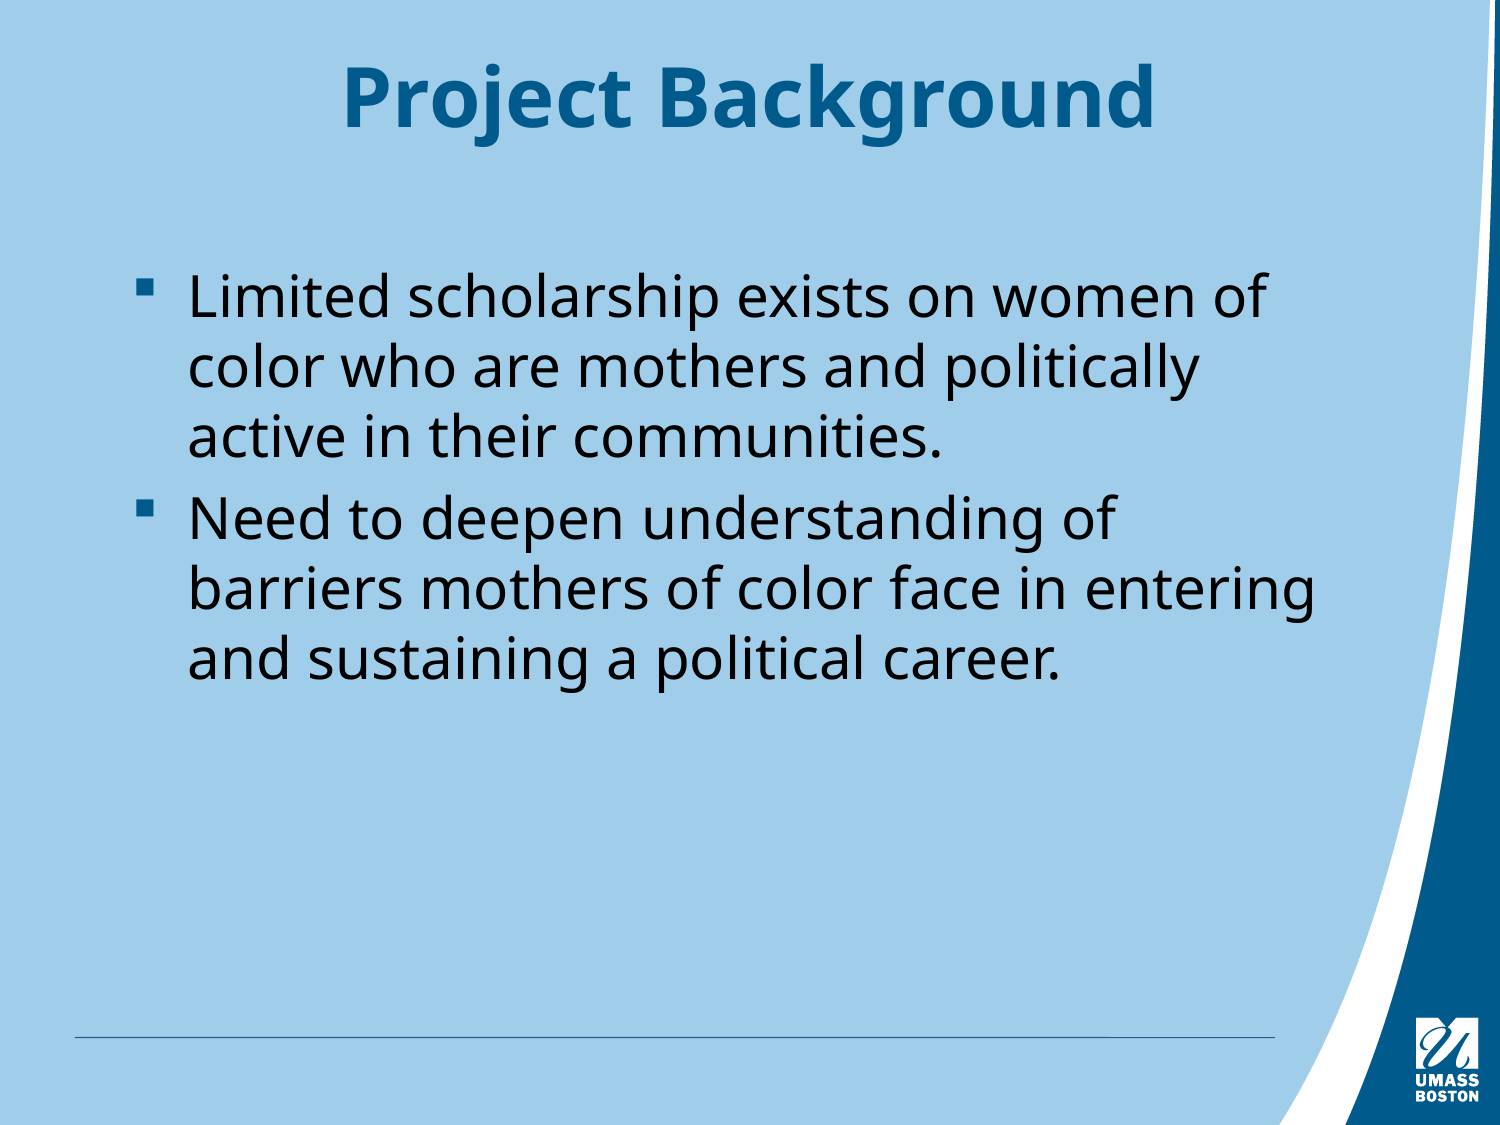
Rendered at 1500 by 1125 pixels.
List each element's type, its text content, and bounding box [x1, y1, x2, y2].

list Limited scholarship exists on women of color who are mothers and politically active in their communities. Need to deepen understanding of barriers mothers of color face in entering and sustaining a political career. [116, 170, 1342, 913]
title Project Background [0, 0, 1500, 188]
picture [0, 188, 1500, 1125]
